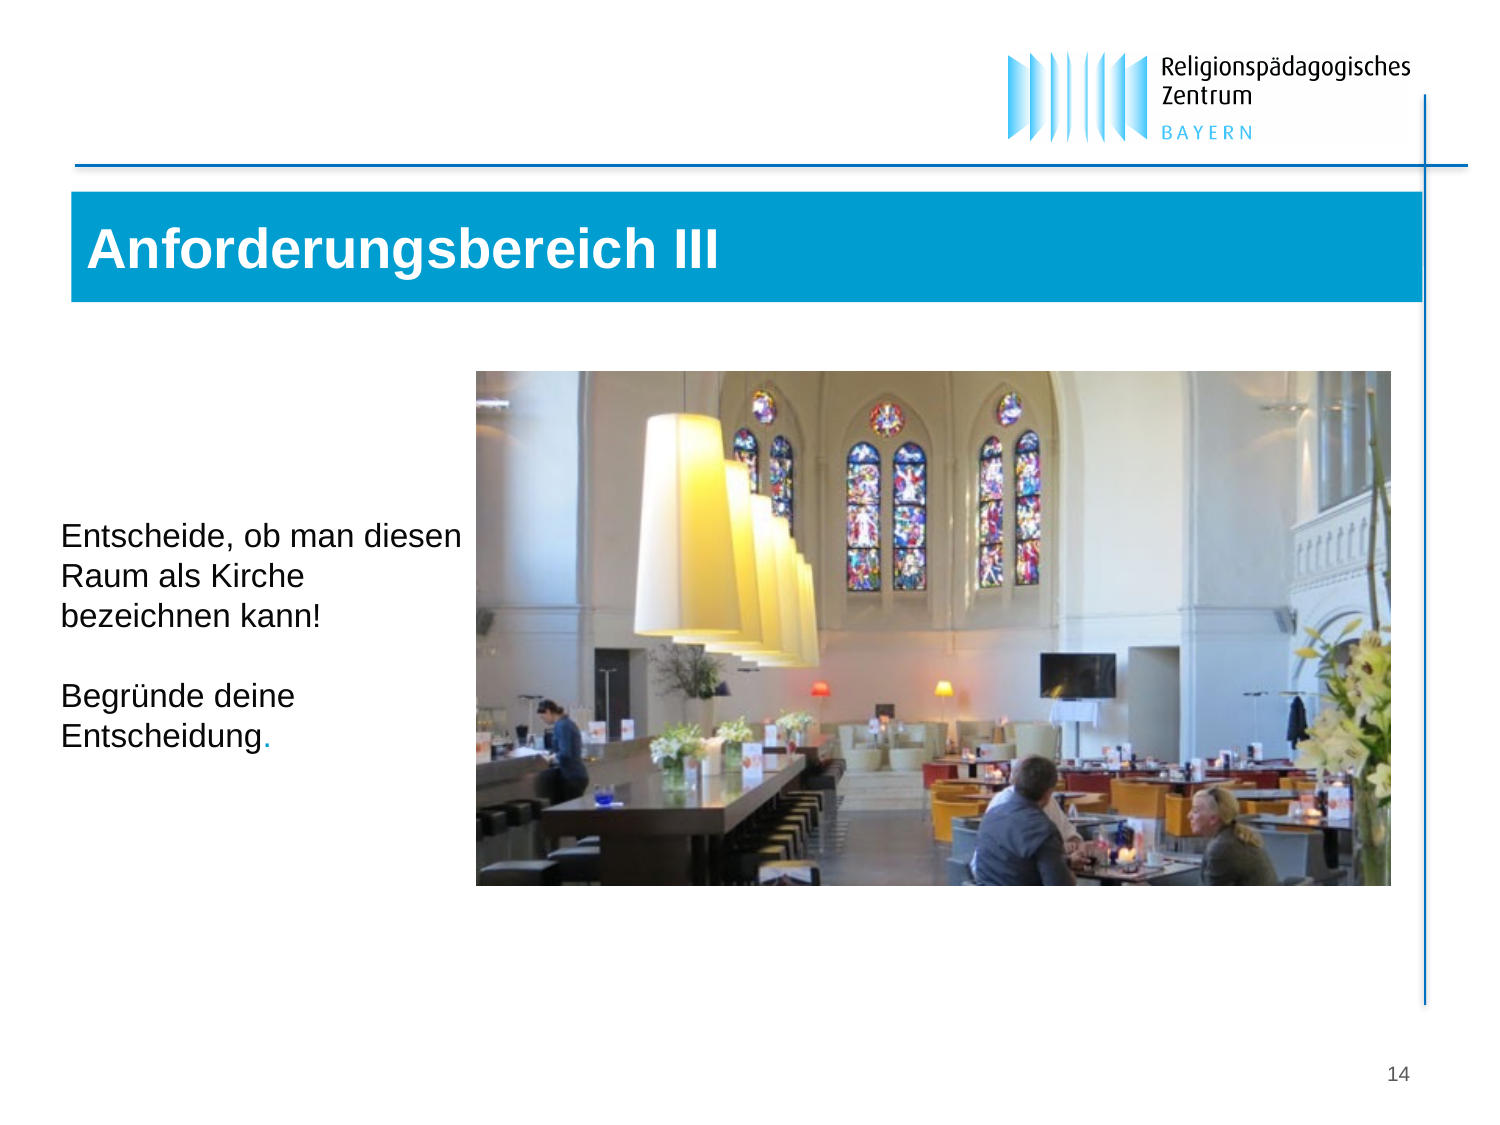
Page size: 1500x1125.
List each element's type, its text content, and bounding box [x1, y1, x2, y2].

text_box Entscheide, ob man diesen Raum als Kirche bezeichnen kann! Begründe deine Entscheidung. [53, 506, 471, 761]
slide_number 14 [1074, 1042, 1425, 1103]
list Anforderungsbereich III [71, 191, 1423, 303]
picture [1008, 51, 1410, 143]
picture [476, 371, 1391, 886]
